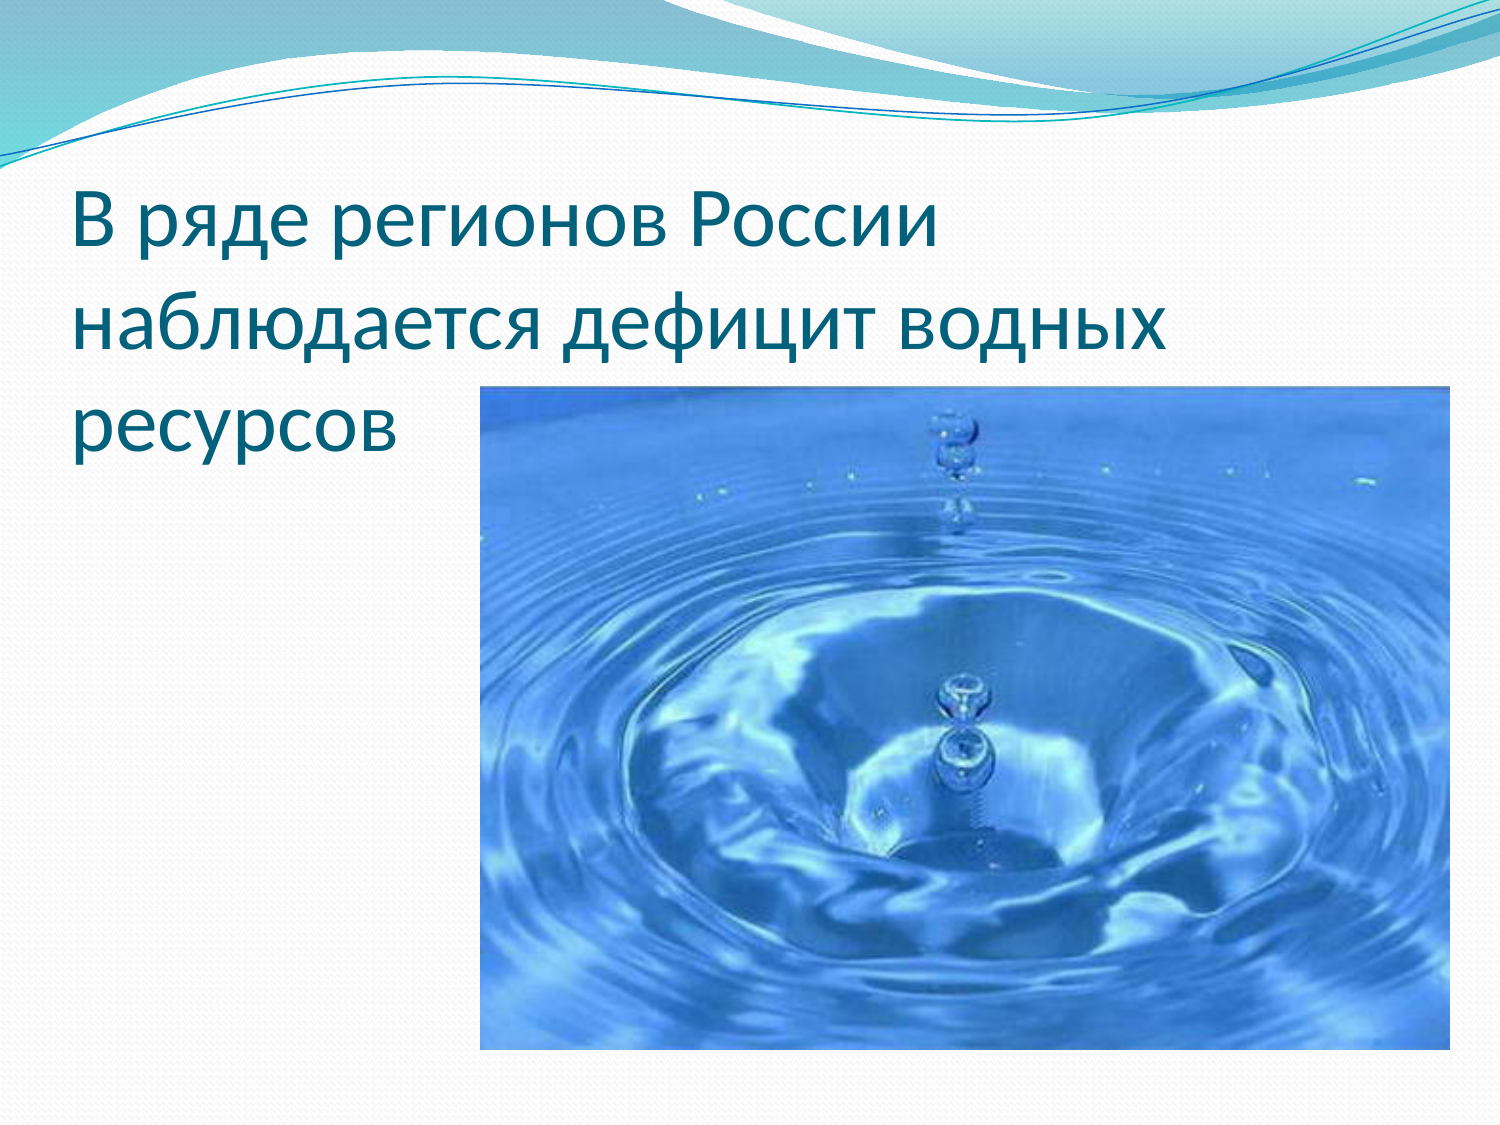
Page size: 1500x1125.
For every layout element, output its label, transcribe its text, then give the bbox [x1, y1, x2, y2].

table_cell Смывал в туалете: [473, 387, 480, 469]
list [480, 386, 1451, 1050]
title В ряде регионов России наблюдается дефицит водных ресурсов [70, 152, 1336, 469]
